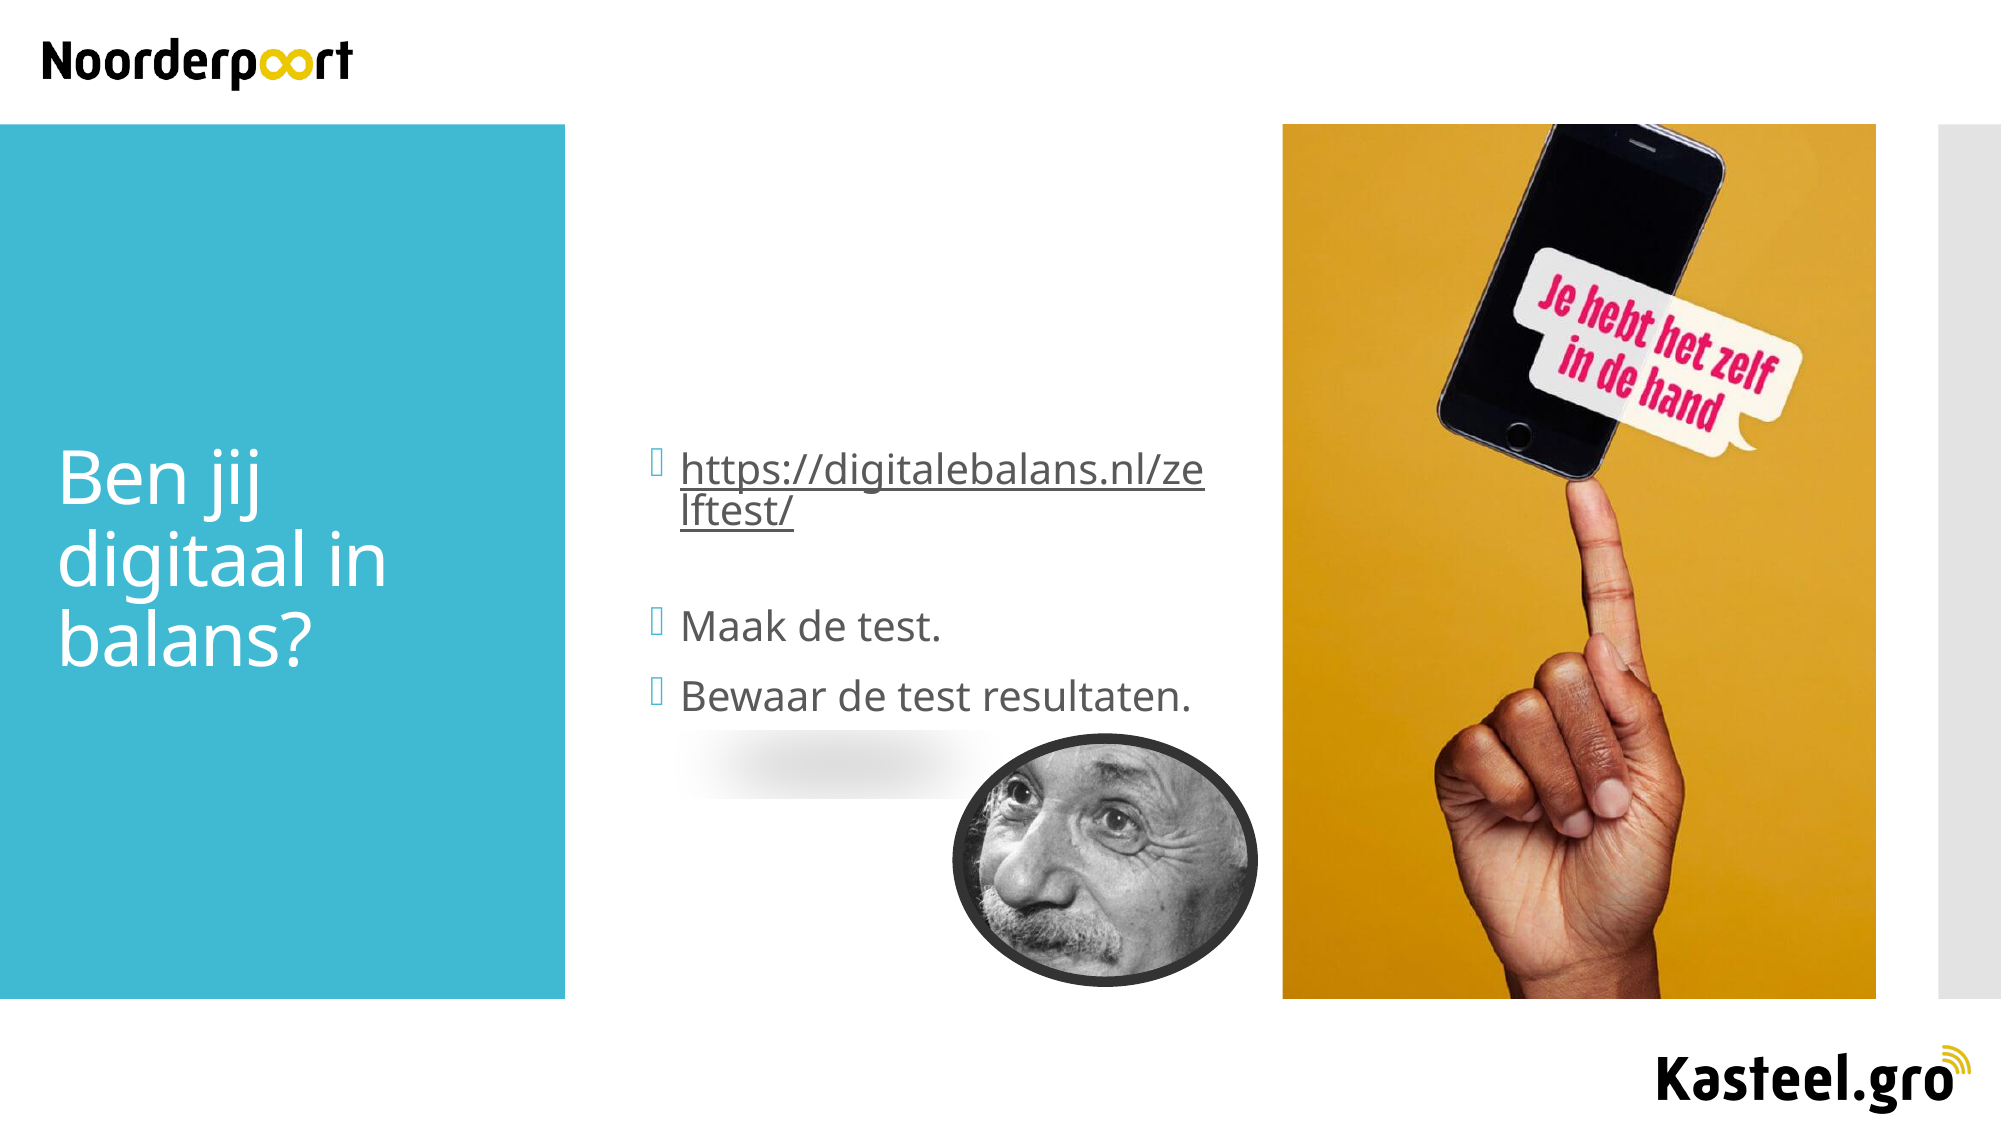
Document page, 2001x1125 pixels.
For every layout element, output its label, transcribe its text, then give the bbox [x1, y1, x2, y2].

picture [1282, 124, 1877, 1000]
picture [41, 35, 354, 92]
picture [957, 738, 1253, 982]
picture [1657, 1045, 1971, 1114]
title Ben jij digitaal in balans? [41, 184, 525, 940]
list https://digitalebalans.nl/zelftest/ Maak de test. Bewaar de test resultaten. [634, 141, 1223, 982]
